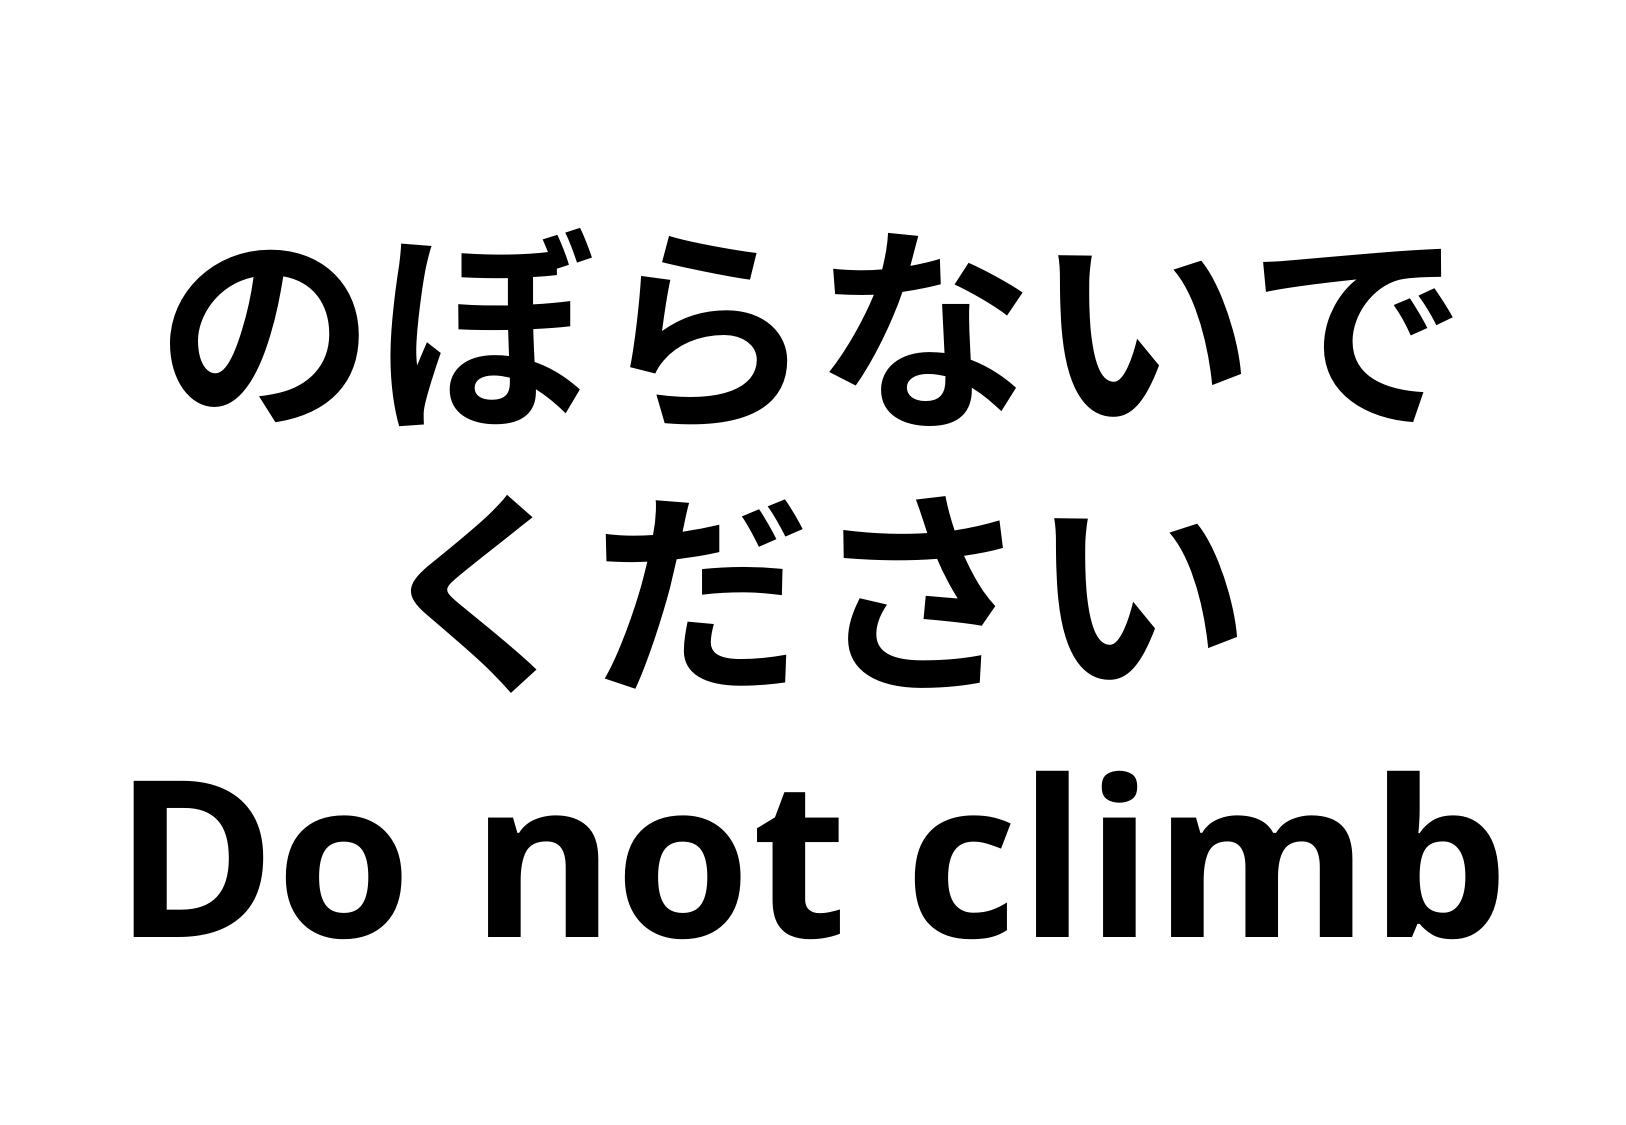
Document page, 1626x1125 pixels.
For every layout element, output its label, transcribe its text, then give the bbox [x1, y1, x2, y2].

text_box のぼらないで ください Do not climb [0, 186, 1625, 989]
